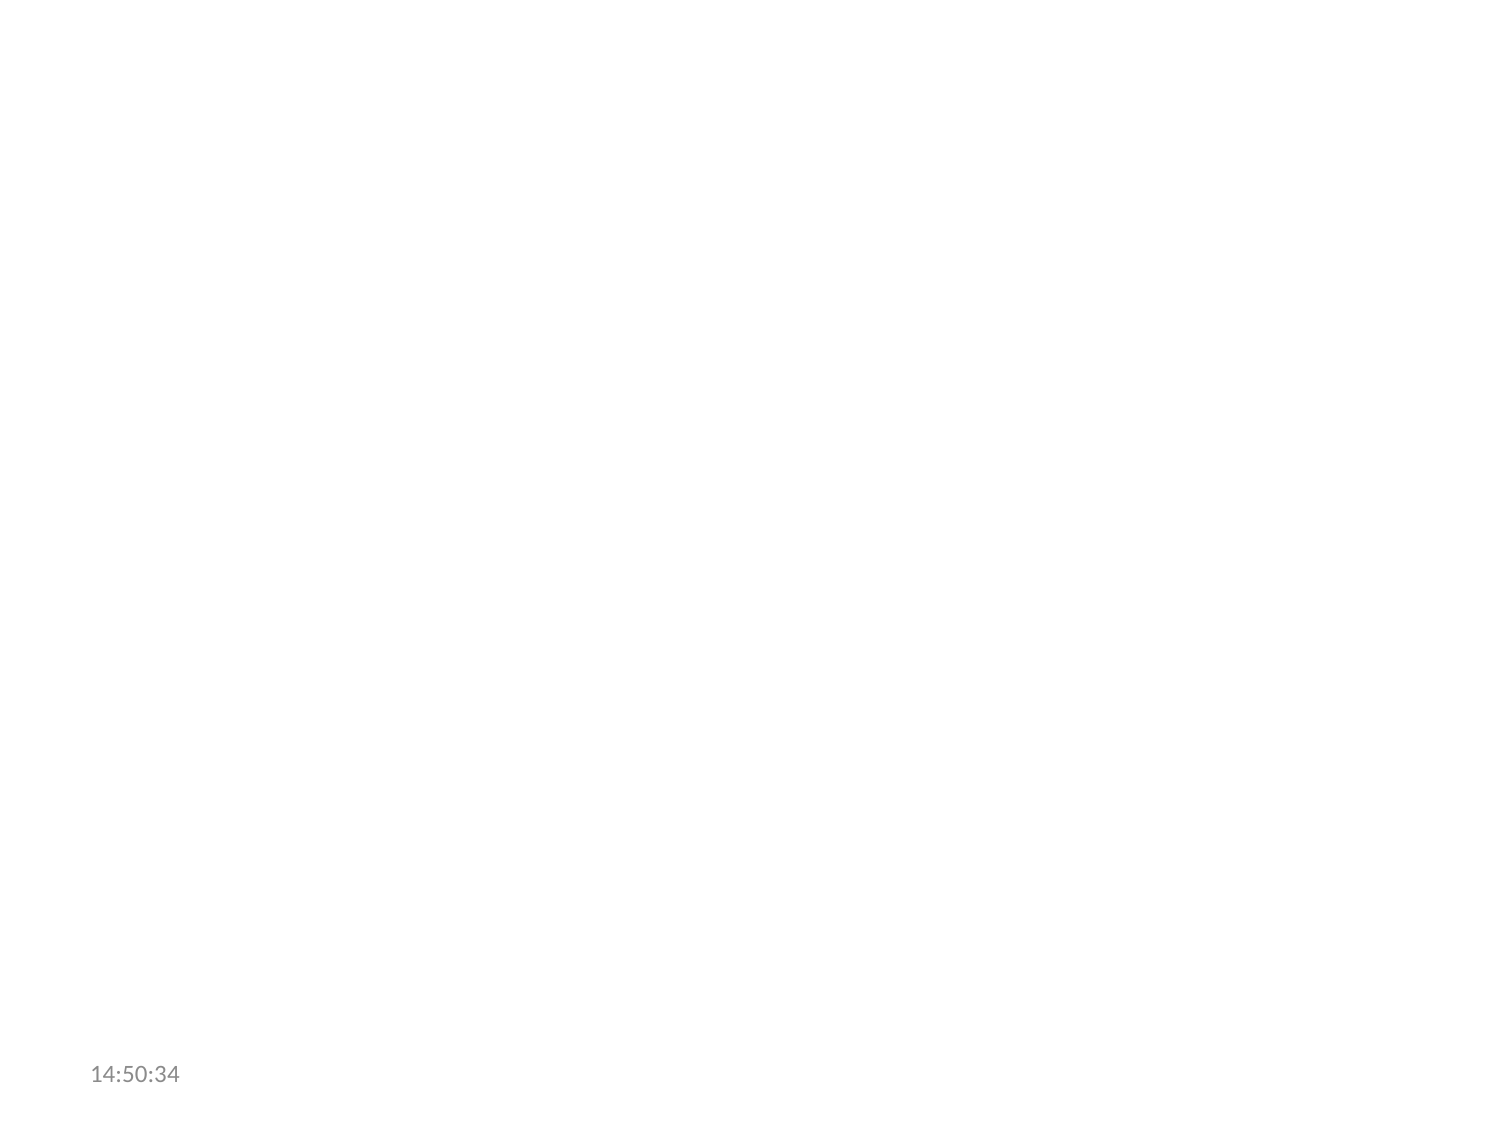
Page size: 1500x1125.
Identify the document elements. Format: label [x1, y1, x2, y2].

slide_number [75, 1042, 425, 1103]
